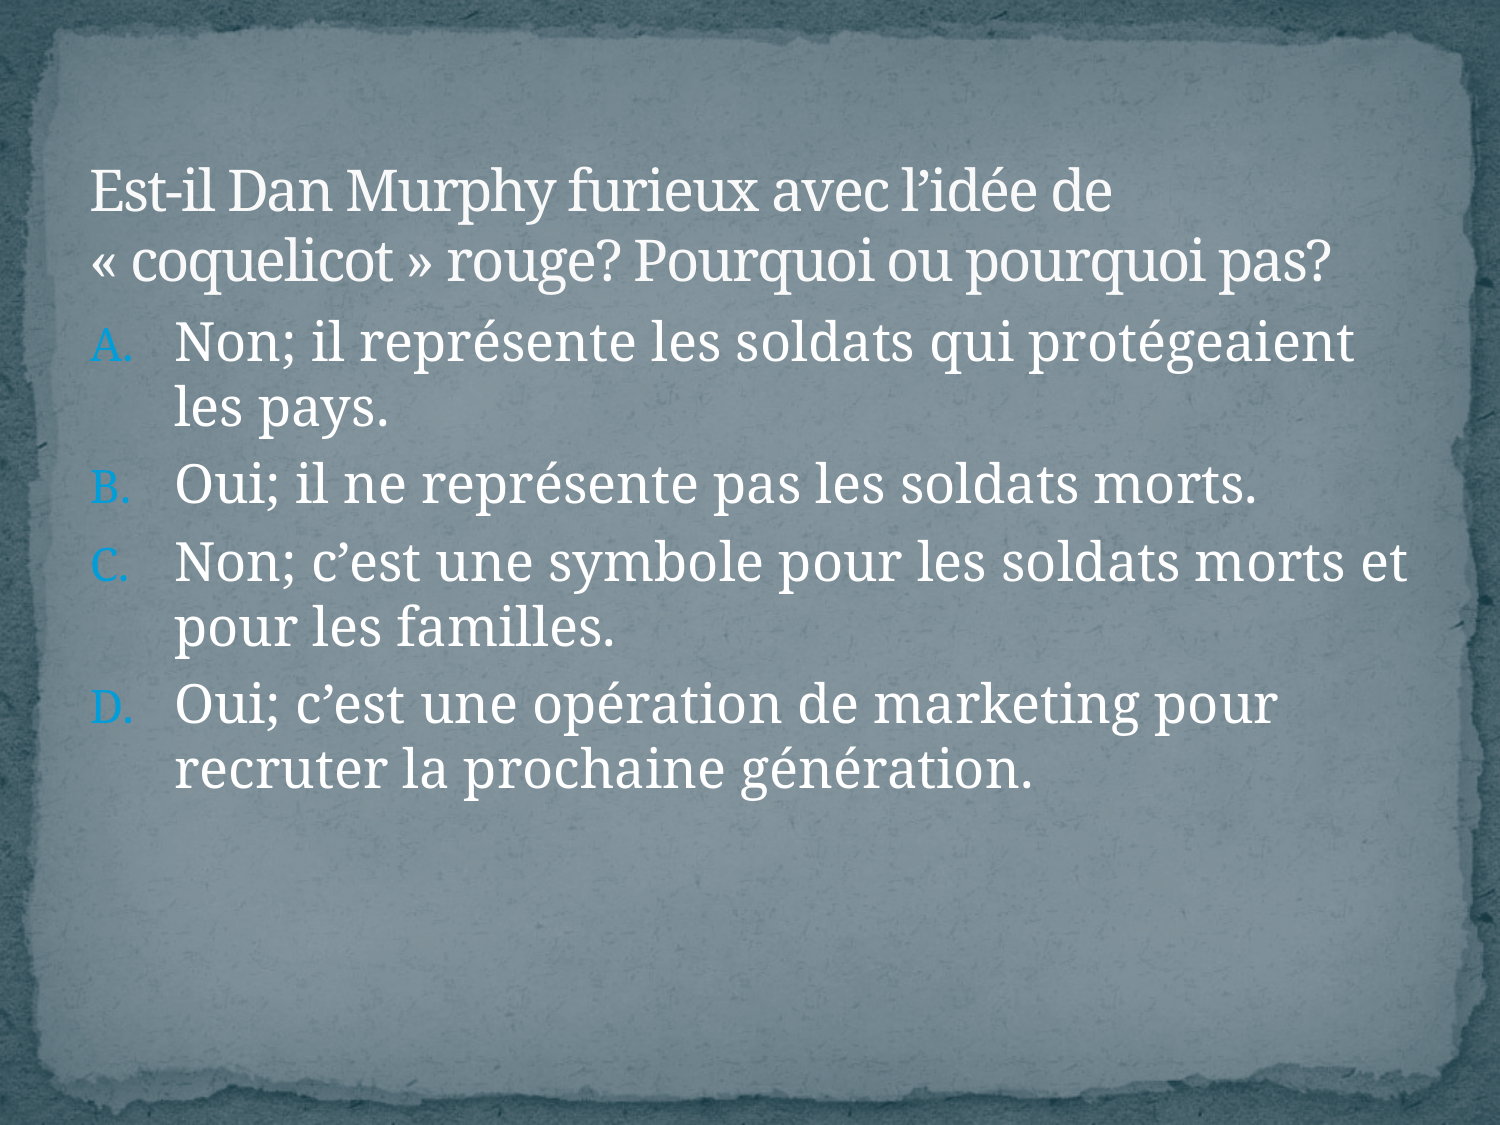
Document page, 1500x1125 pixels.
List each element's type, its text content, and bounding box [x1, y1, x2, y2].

list Non; il représente les soldats qui protégeaient les pays. Oui; il ne représente pas les soldats morts. Non; c’est une symbole pour les soldats morts et pour les familles. Oui; c’est une opération de marketing pour recruter la prochaine génération. [75, 300, 1425, 1050]
title Est-il Dan Murphy furieux avec l’idée de « coquelicot » rouge? Pourquoi ou pourquoi pas? [74, 99, 1425, 300]
